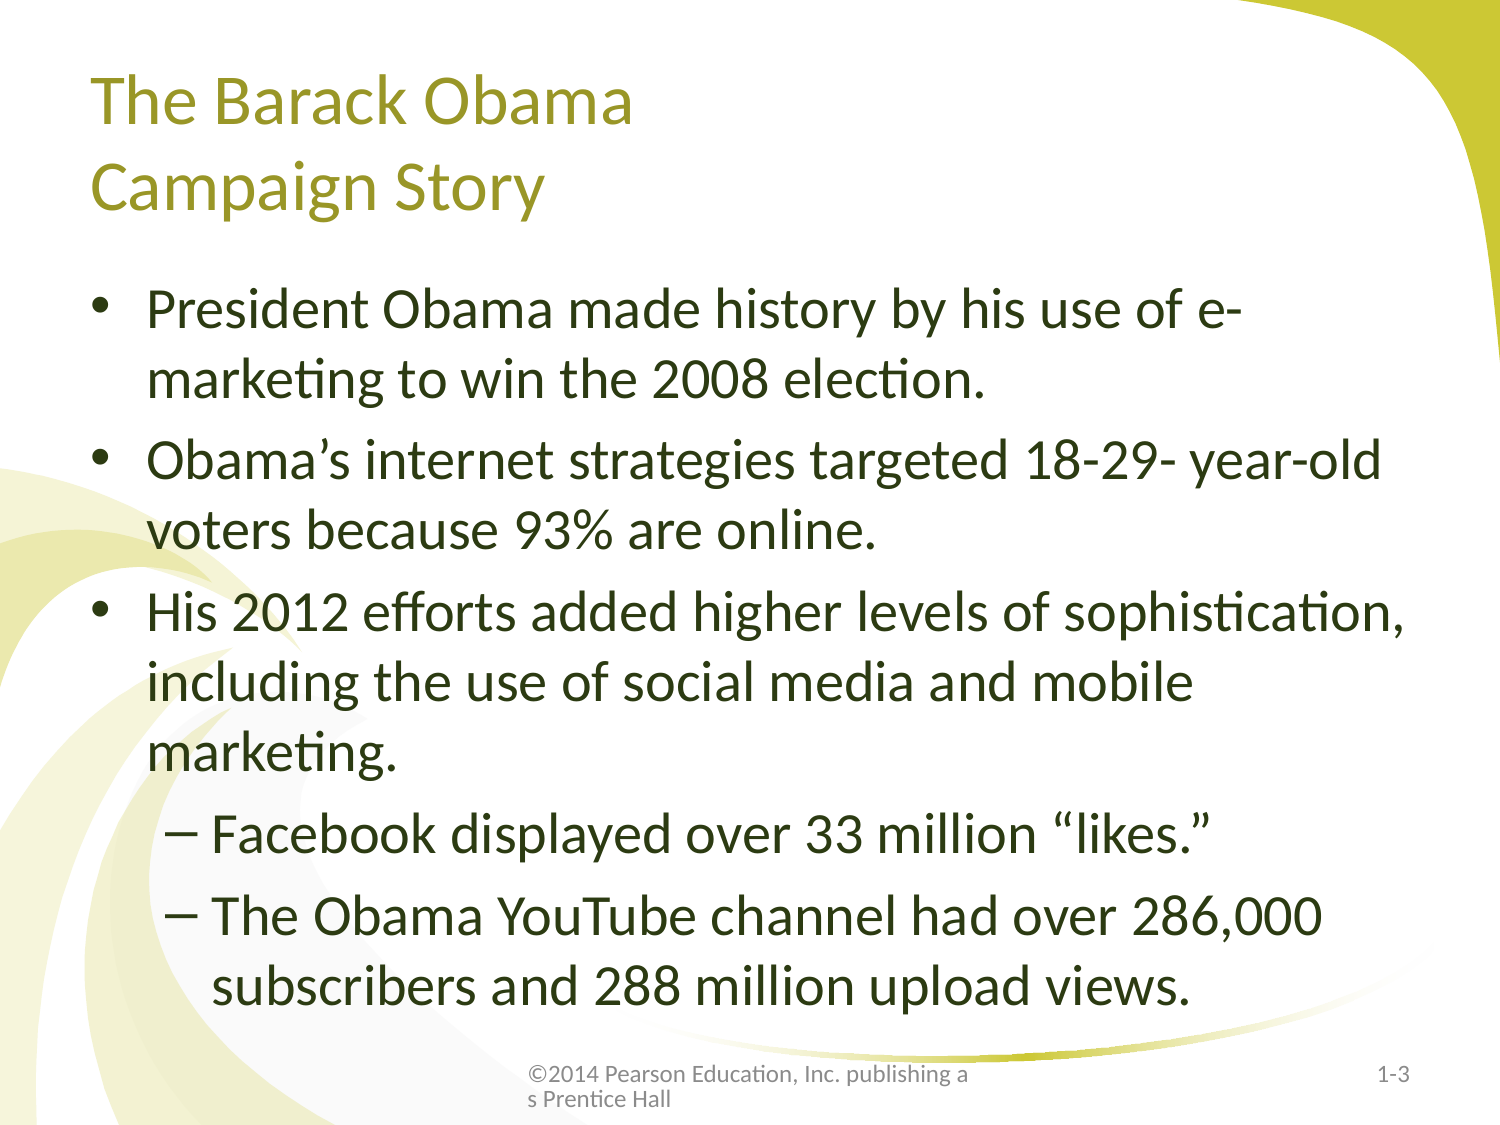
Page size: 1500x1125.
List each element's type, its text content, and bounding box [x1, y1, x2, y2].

title The Barack Obama Campaign Story [75, 45, 1425, 233]
footer ©2014 Pearson Education, Inc. publishing as Prentice Hall [512, 1042, 988, 1103]
slide_number 1-3 [1074, 1042, 1425, 1103]
list President Obama made history by his use of e-marketing to win the 2008 election. Obama’s internet strategies targeted 18-29- year-old voters because 93% are online. His 2012 efforts added higher levels of sophistication, including the use of social media and mobile marketing. Facebook displayed over 33 million “likes.” The Obama YouTube channel had over 286,000 subscribers and 288 million upload views. [75, 262, 1425, 1005]
